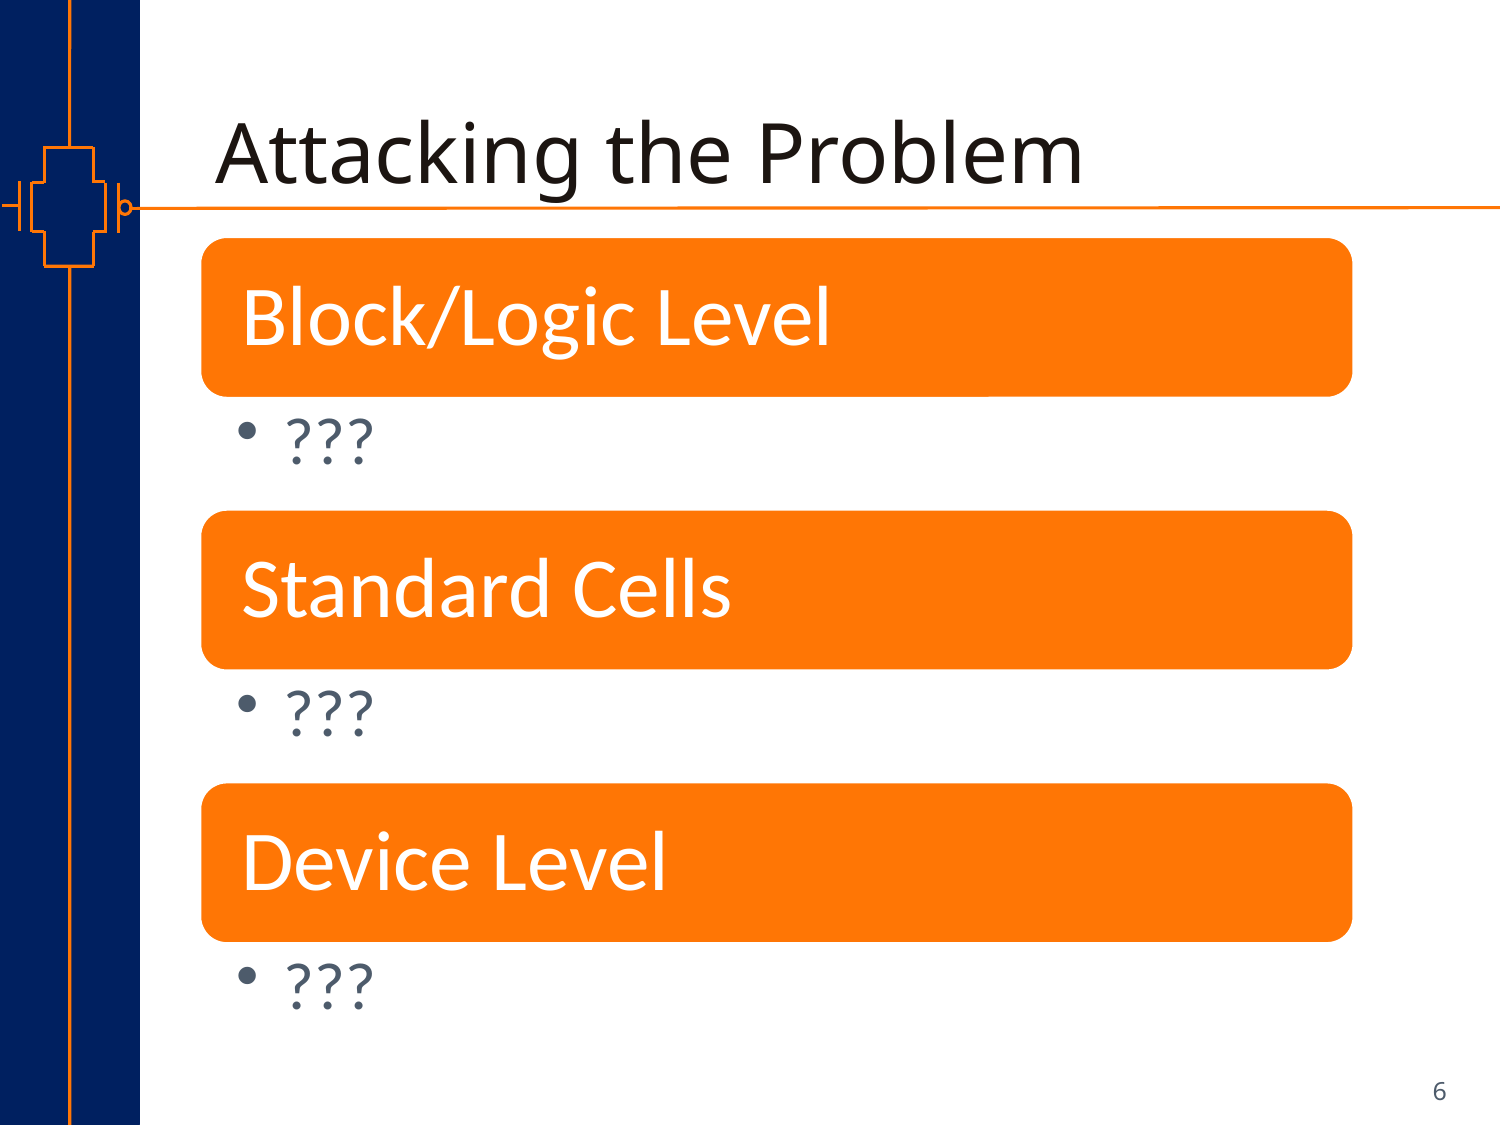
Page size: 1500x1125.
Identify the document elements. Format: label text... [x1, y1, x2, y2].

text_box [199, 228, 1354, 1063]
slide_number 6 [1417, 1062, 1488, 1123]
title Attacking the Problem [200, 20, 1388, 208]
